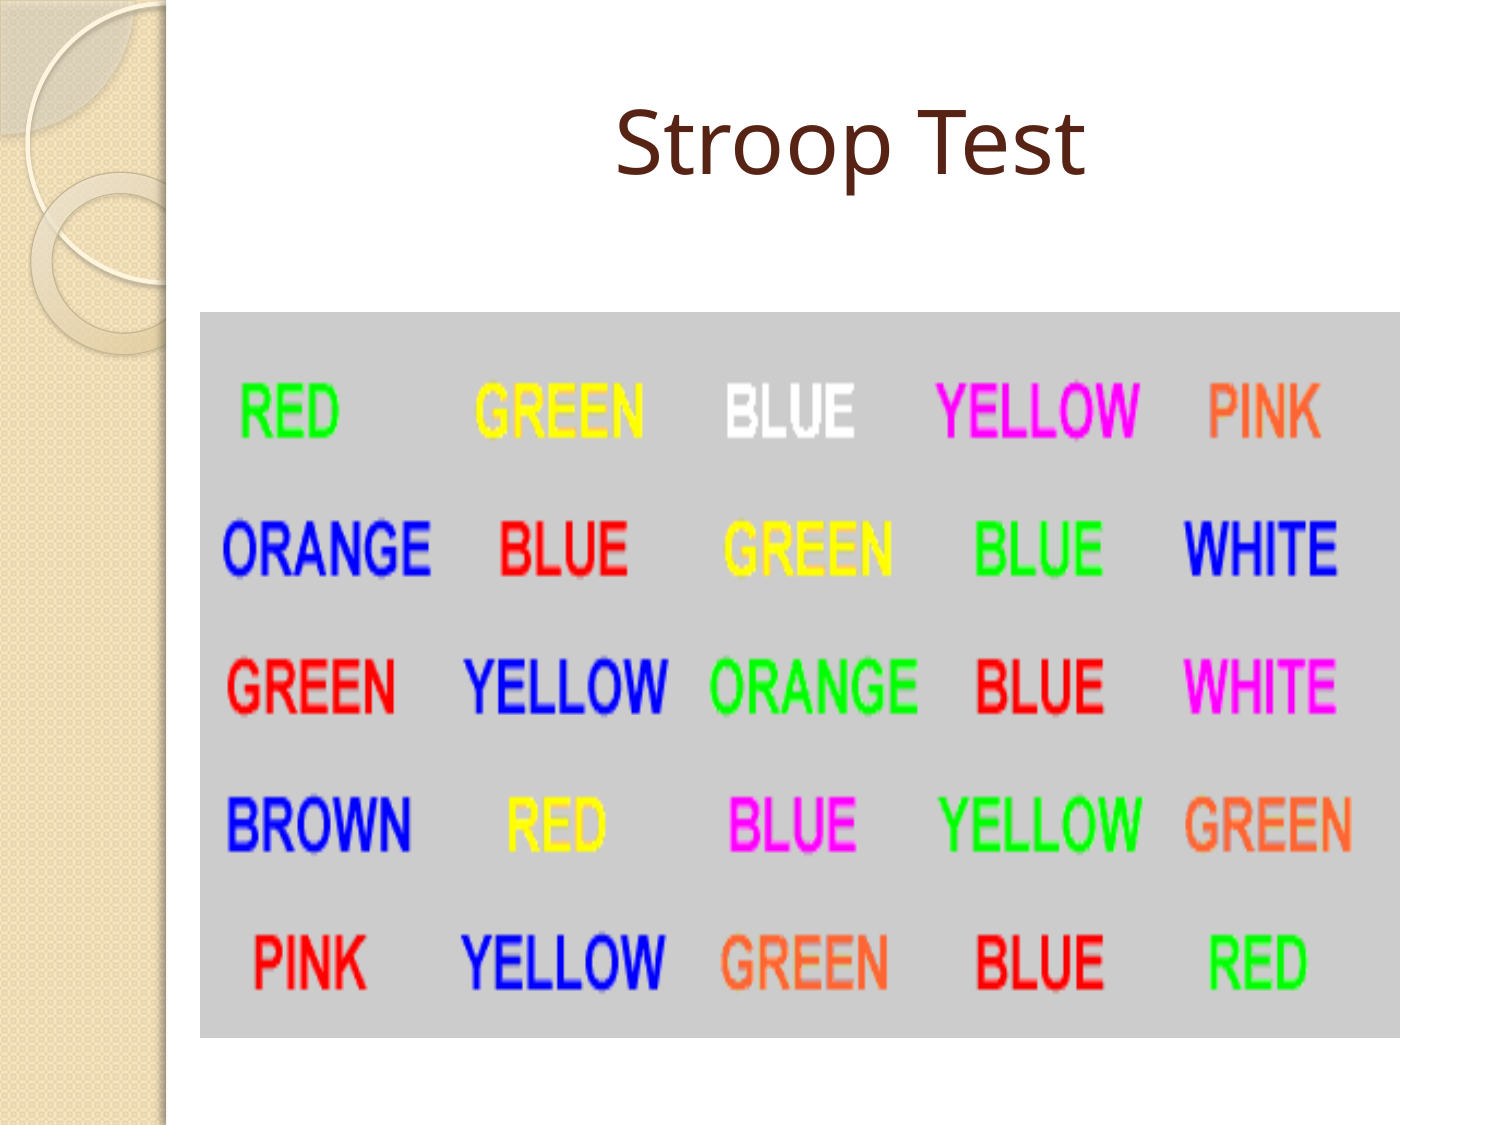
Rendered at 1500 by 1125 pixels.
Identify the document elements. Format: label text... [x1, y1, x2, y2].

picture [199, 312, 1401, 1038]
title Stroop Test [235, 45, 1466, 233]
